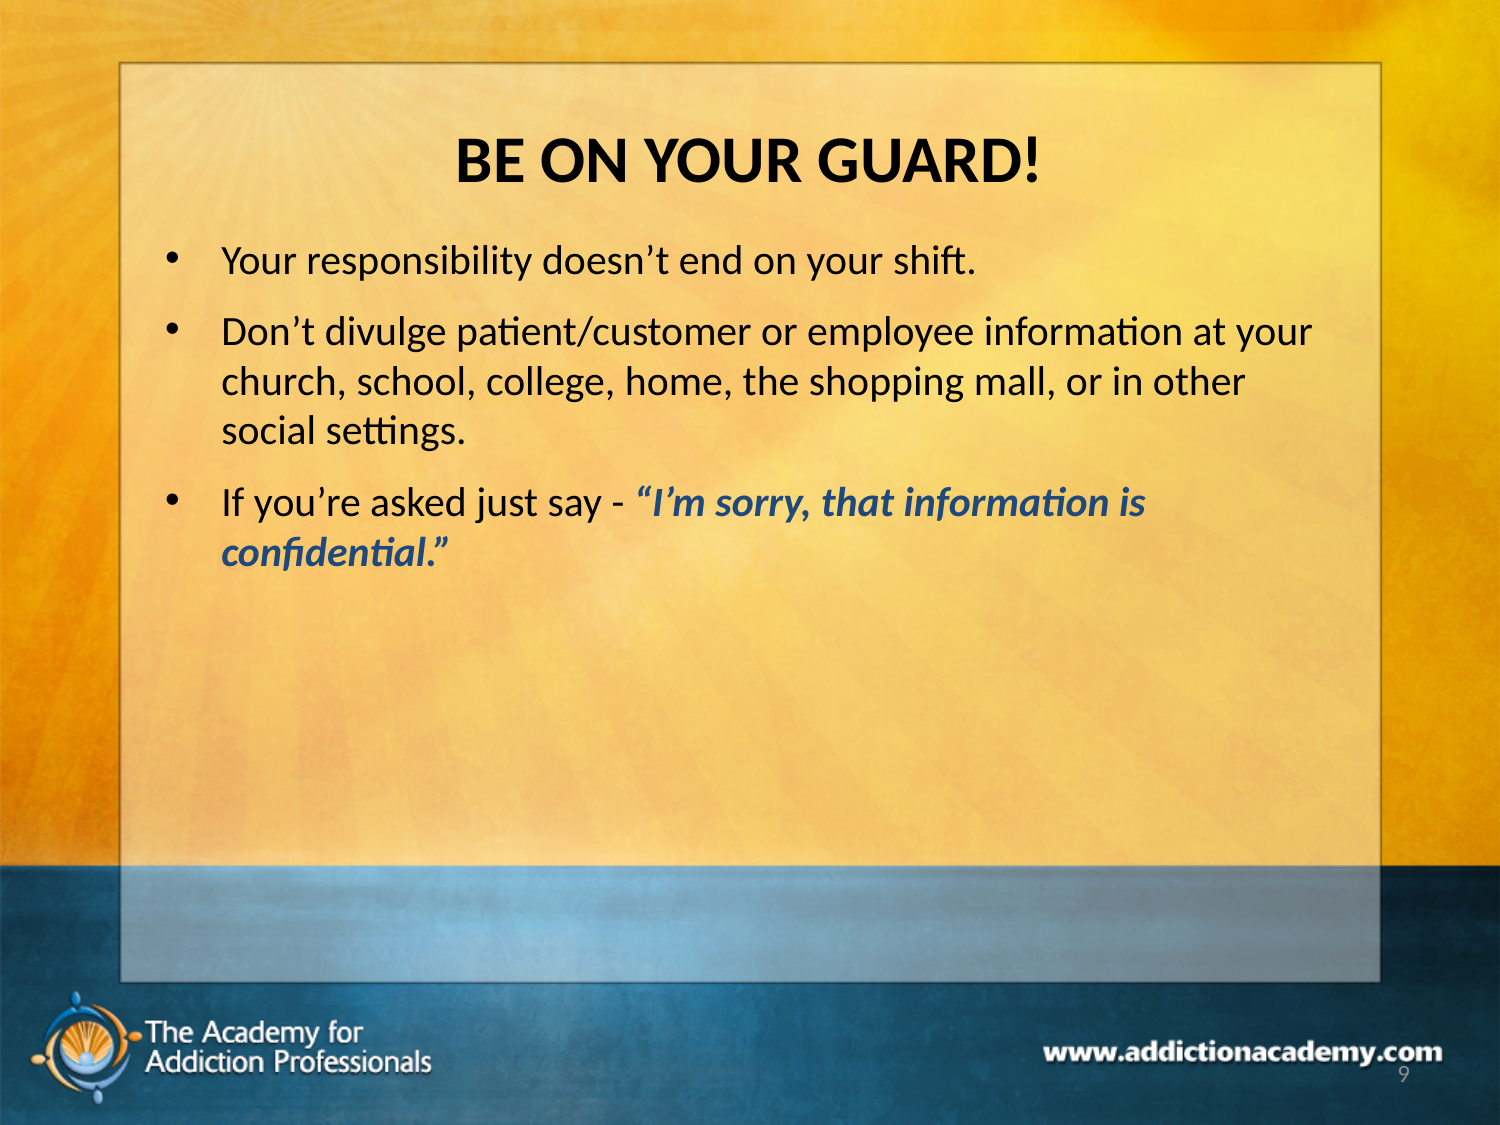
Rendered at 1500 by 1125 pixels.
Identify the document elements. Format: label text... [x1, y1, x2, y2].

title BE ON YOUR GUARD! [75, 62, 1425, 250]
slide_number 9 [1074, 1042, 1425, 1103]
picture [0, 0, 1500, 1125]
list Your responsibility doesn’t end on your shift. Don’t divulge patient/customer or employee information at your church, school, college, home, the shopping mall, or in other social settings. If you’re asked just say - “I’m sorry, that information is confidential.” [150, 224, 1350, 968]
